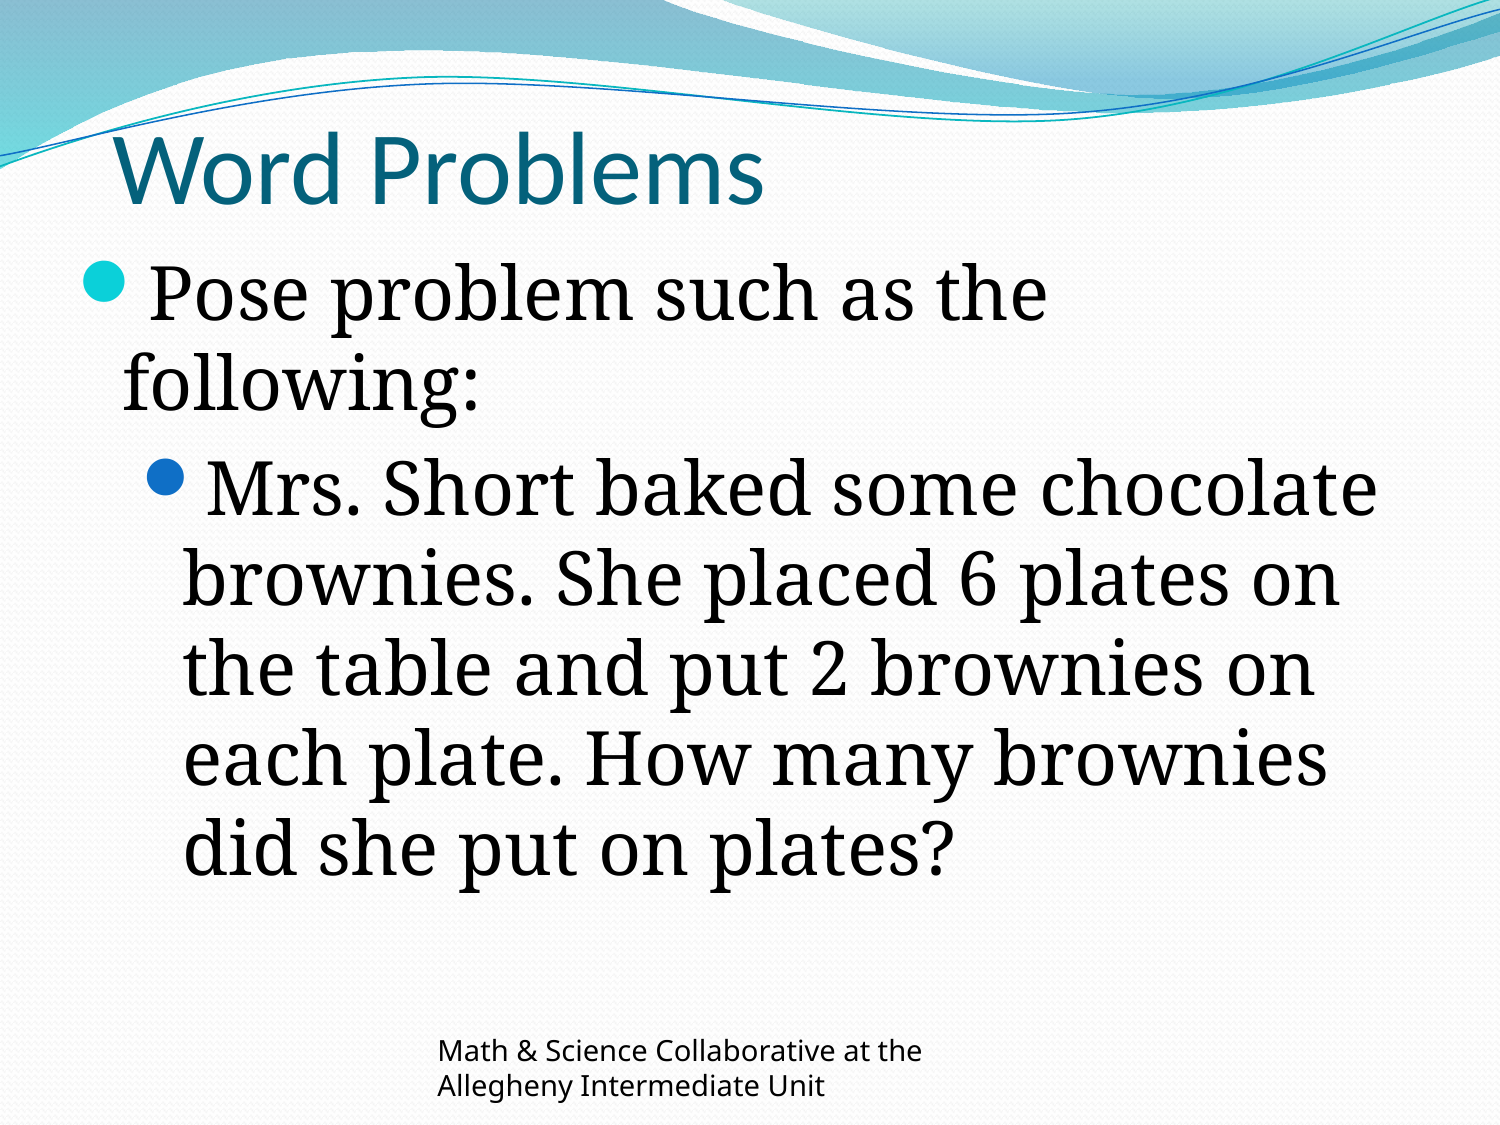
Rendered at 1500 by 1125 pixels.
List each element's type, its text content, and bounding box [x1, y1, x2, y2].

footer Math & Science Collaborative at the Allegheny Intermediate Unit [437, 1042, 988, 1103]
list Pose problem such as the following: Mrs. Short baked some chocolate brownies. She placed 6 plates on the table and put 2 brownies on each plate. How many brownies did she put on plates? [62, 237, 1413, 988]
title Word Problems [112, 24, 1240, 225]
